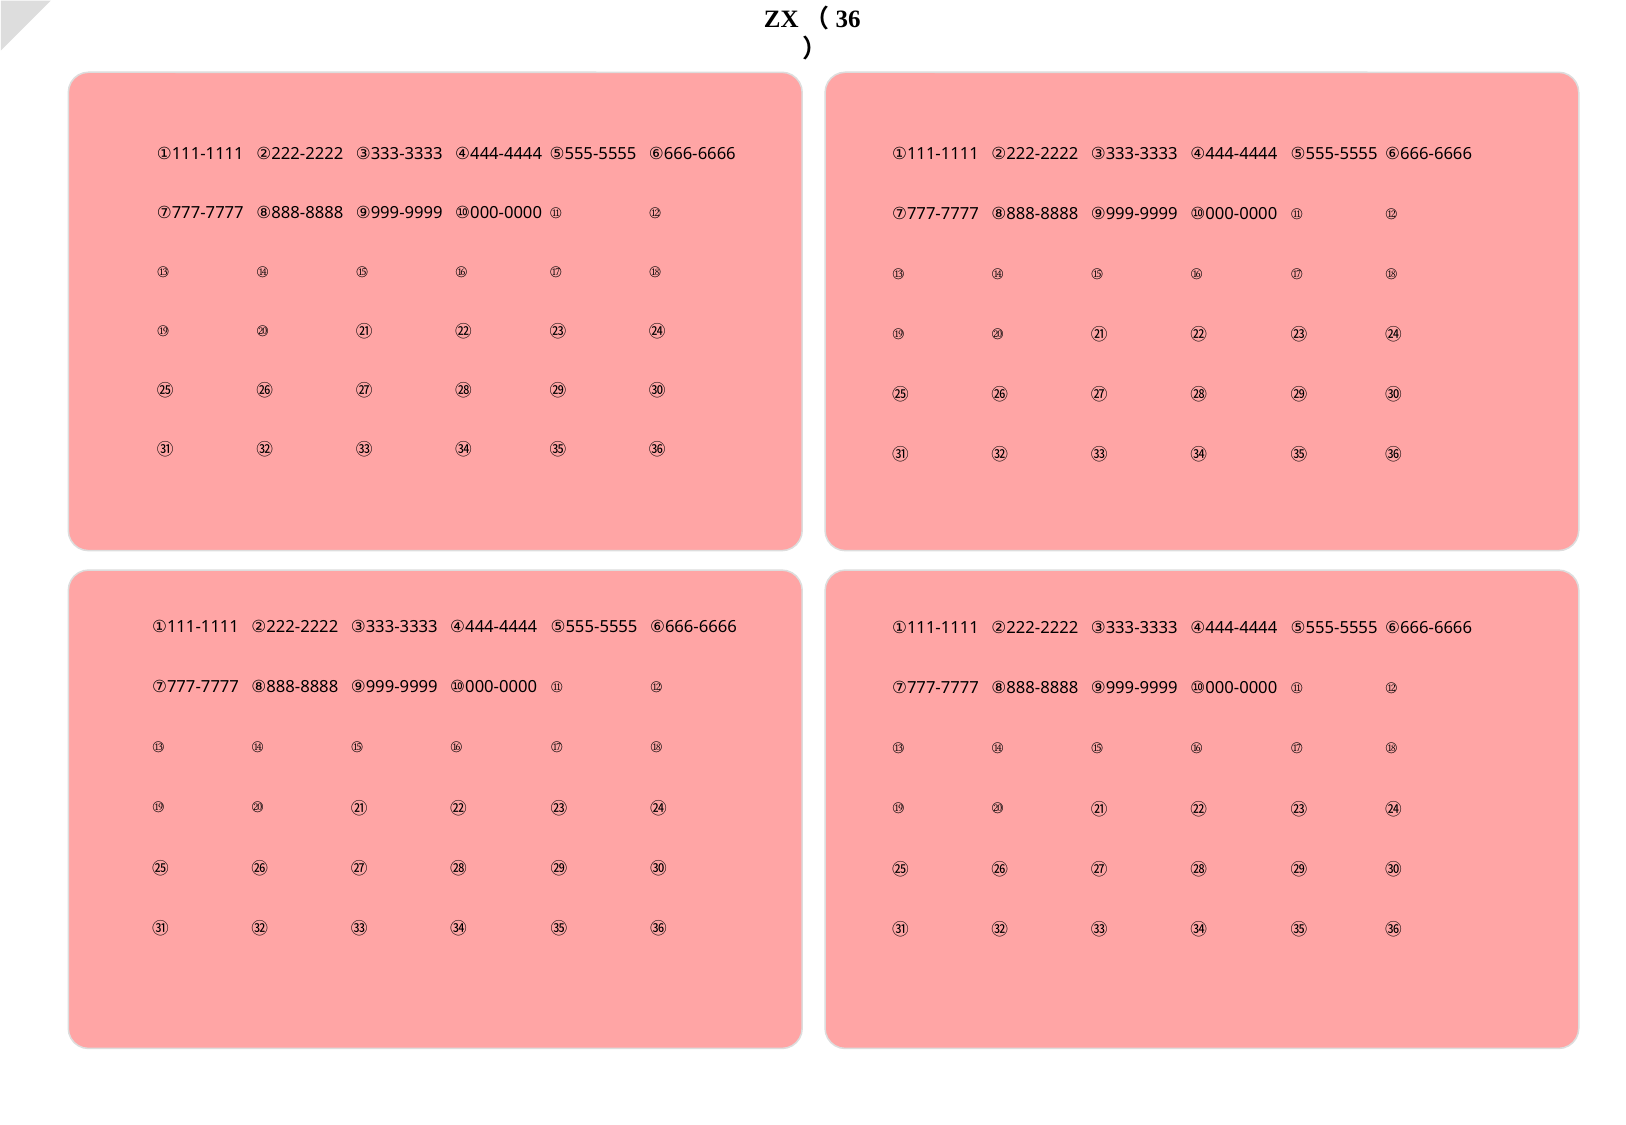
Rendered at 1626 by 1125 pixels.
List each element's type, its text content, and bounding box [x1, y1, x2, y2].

table_cell ㉕ [157, 377, 256, 436]
table_cell ㉙ [1291, 856, 1385, 916]
text_box [825, 570, 1579, 1049]
table_cell ⑮ [356, 259, 455, 318]
table_cell ㉒ [455, 318, 550, 377]
table_cell ⑩000-0000 [450, 675, 551, 735]
table_cell ⑱ [650, 735, 745, 795]
table_cell ㉔ [1385, 796, 1485, 856]
table_cell ⑮ [1091, 261, 1190, 321]
text_box ZX（36） [738, 2, 893, 70]
table_cell ⑨999-9999 [1091, 676, 1190, 736]
table_cell ⑳ [256, 318, 356, 377]
table_cell ㉕ [152, 855, 251, 915]
table_cell ⑳ [251, 795, 351, 855]
table_cell ㉟ [551, 915, 650, 975]
table_cell ⑪ [550, 200, 649, 259]
table_header ②222-2222 [992, 141, 1091, 201]
table_cell ㉛ [157, 436, 256, 495]
table_cell ㉝ [1091, 441, 1190, 501]
table_cell ⑬ [157, 259, 256, 318]
table_cell ㉓ [550, 318, 649, 377]
table_cell ㉖ [992, 856, 1091, 916]
table_header ⑤555-5555 [1291, 616, 1385, 676]
table_cell ⑦777-7777 [152, 675, 251, 735]
table_header ⑥666-6666 [649, 141, 748, 200]
table_cell ㉟ [1291, 441, 1385, 501]
table_cell ⑪ [1291, 676, 1385, 736]
table_cell ⑫ [650, 675, 745, 735]
table_cell ㉔ [650, 795, 745, 855]
table_cell ⑱ [649, 259, 748, 318]
table_cell ㉓ [551, 795, 650, 855]
text_box [68, 570, 803, 1049]
table_cell ㉛ [152, 915, 251, 975]
table_cell ㉖ [992, 381, 1091, 441]
text_box [1, 1, 49, 49]
table_cell ㉑ [1091, 321, 1190, 381]
table_cell ㉛ [892, 441, 992, 501]
table_cell ㉞ [455, 436, 550, 495]
table_cell ㉝ [351, 915, 450, 975]
table_cell ㉖ [256, 377, 356, 436]
table_cell ㉚ [649, 377, 748, 436]
table_cell ㉘ [1190, 856, 1291, 916]
table_header ④444-4444 [450, 615, 551, 675]
table_cell ⑭ [992, 261, 1091, 321]
table_cell ㉕ [892, 381, 992, 441]
table_cell ㉞ [450, 915, 551, 975]
table_header ⑥666-6666 [1385, 616, 1485, 676]
table_cell ㉜ [992, 916, 1091, 976]
table_cell ㉒ [1190, 321, 1291, 381]
table_cell ⑳ [992, 321, 1091, 381]
table_cell ⑨999-9999 [356, 200, 455, 259]
table_cell ⑯ [1190, 736, 1291, 796]
table_cell ⑪ [551, 675, 650, 735]
table_cell ⑲ [892, 321, 992, 381]
table_cell ㉖ [251, 855, 351, 915]
table_cell ⑯ [455, 259, 550, 318]
table_cell ㉞ [1190, 441, 1291, 501]
table_cell ⑫ [1385, 676, 1485, 736]
table_cell ⑳ [992, 796, 1091, 856]
table_cell ㉟ [550, 436, 649, 495]
table_cell ㉝ [356, 436, 455, 495]
table_header ④444-4444 [1190, 616, 1291, 676]
table_cell ⑲ [157, 318, 256, 377]
table_cell ⑰ [1291, 261, 1385, 321]
table_header ①111-1111 [892, 141, 992, 201]
table_cell ㉜ [251, 915, 351, 975]
table_cell ⑮ [1091, 736, 1190, 796]
table_cell ⑫ [1385, 201, 1485, 261]
table_cell ㉑ [356, 318, 455, 377]
table_cell ⑪ [1291, 201, 1385, 261]
table_cell ⑩000-0000 [455, 200, 550, 259]
table_cell ⑩000-0000 [1190, 676, 1291, 736]
table_header ③333-3333 [1091, 616, 1190, 676]
table_header ⑤555-5555 [1291, 141, 1385, 201]
table_header ②222-2222 [251, 615, 351, 675]
table_cell ㉚ [1385, 381, 1485, 441]
table_header ⑤555-5555 [551, 615, 650, 675]
table_cell ㉜ [992, 441, 1091, 501]
table_cell ㉔ [1385, 321, 1485, 381]
table_cell ㉚ [650, 855, 745, 915]
table_header ②222-2222 [256, 141, 356, 200]
table_header ④444-4444 [1190, 141, 1291, 201]
text_box [68, 72, 803, 551]
table_header ①111-1111 [152, 615, 251, 675]
table_cell ⑰ [1291, 736, 1385, 796]
table_header ⑤555-5555 [550, 141, 649, 200]
table_cell ⑨999-9999 [1091, 201, 1190, 261]
table_cell ㉔ [649, 318, 748, 377]
table_cell ⑩000-0000 [1190, 201, 1291, 261]
table_cell ㉟ [1291, 916, 1385, 976]
table_cell ⑬ [892, 736, 992, 796]
table_cell ⑯ [1190, 261, 1291, 321]
table_cell ⑱ [1385, 261, 1485, 321]
table_cell ㉕ [892, 856, 992, 916]
table_cell ⑦777-7777 [892, 676, 992, 736]
table_header ④444-4444 [455, 141, 550, 200]
table_cell ⑫ [649, 200, 748, 259]
table_cell ⑧888-8888 [992, 201, 1091, 261]
table_cell ㉝ [1091, 916, 1190, 976]
table_cell ⑦777-7777 [892, 201, 992, 261]
table_cell ⑦777-7777 [157, 200, 256, 259]
table_cell ⑭ [256, 259, 356, 318]
table_cell ⑭ [992, 736, 1091, 796]
table_cell ⑬ [892, 261, 992, 321]
table_header ③333-3333 [351, 615, 450, 675]
table_cell ㉘ [455, 377, 550, 436]
table_cell ㊱ [649, 436, 748, 495]
table_header ⑥666-6666 [650, 615, 745, 675]
table_cell ㊱ [650, 915, 745, 975]
table_header ②222-2222 [992, 616, 1091, 676]
table_cell ㉘ [1190, 381, 1291, 441]
table_cell ㉑ [351, 795, 450, 855]
table_cell ㉗ [1091, 381, 1190, 441]
table_cell ㉒ [450, 795, 551, 855]
table_header ⑥666-6666 [1385, 141, 1485, 201]
table_cell ㊱ [1385, 441, 1485, 501]
table_header ①111-1111 [892, 616, 992, 676]
table_cell ⑲ [152, 795, 251, 855]
table_cell ⑰ [551, 735, 650, 795]
table_cell ㉑ [1091, 796, 1190, 856]
table_cell ㉓ [1291, 321, 1385, 381]
table_cell ⑯ [450, 735, 551, 795]
table_cell ㉜ [256, 436, 356, 495]
table_cell ⑰ [550, 259, 649, 318]
table_cell ⑧888-8888 [256, 200, 356, 259]
table_cell ⑭ [251, 735, 351, 795]
table_cell ⑱ [1385, 736, 1485, 796]
table_cell ㉙ [551, 855, 650, 915]
table_cell ⑬ [152, 735, 251, 795]
table_header ①111-1111 [157, 141, 256, 200]
table_cell ㉛ [892, 916, 992, 976]
table_cell ㉞ [1190, 916, 1291, 976]
table_cell ㉘ [450, 855, 551, 915]
table_cell ⑨999-9999 [351, 675, 450, 735]
table_cell ⑧888-8888 [251, 675, 351, 735]
text_box [825, 72, 1579, 551]
table_cell ⑲ [892, 796, 992, 856]
table_cell ㉙ [1291, 381, 1385, 441]
table_cell ㉗ [351, 855, 450, 915]
table_cell ㉚ [1385, 856, 1485, 916]
table_cell ㉙ [550, 377, 649, 436]
table_header ③333-3333 [1091, 141, 1190, 201]
table_cell ㊱ [1385, 916, 1485, 976]
table_cell ㉗ [1091, 856, 1190, 916]
table_cell ㉒ [1190, 796, 1291, 856]
table_cell ㉗ [356, 377, 455, 436]
table_cell ㉓ [1291, 796, 1385, 856]
table_cell ⑮ [351, 735, 450, 795]
table_header ③333-3333 [356, 141, 455, 200]
table_cell ⑧888-8888 [992, 676, 1091, 736]
